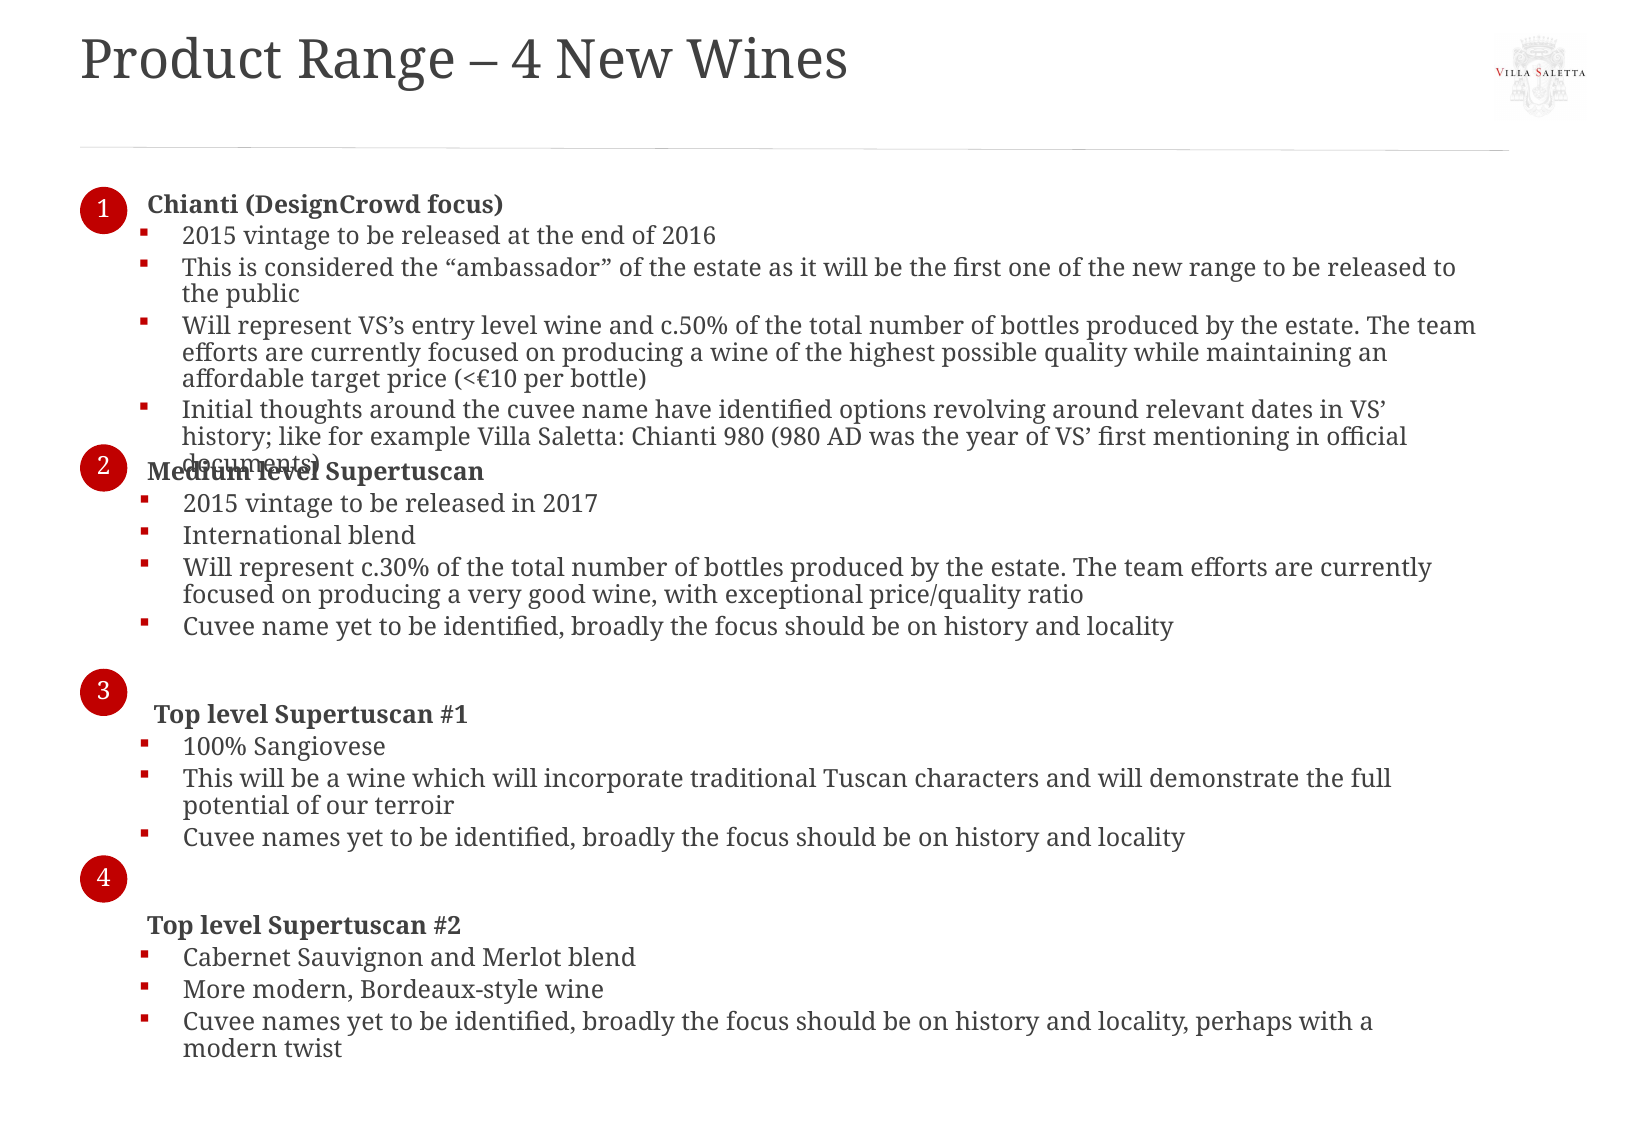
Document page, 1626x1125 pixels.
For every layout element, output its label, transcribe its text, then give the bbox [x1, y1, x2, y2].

text_box 2 [88, 486, 119, 492]
text_box 4 [80, 855, 128, 903]
picture [1494, 33, 1587, 121]
text_box Product Range – 4 New Wines [80, 26, 1258, 146]
text_box 3 [80, 668, 128, 716]
text_box 1 [80, 186, 128, 235]
list Medium level Supertuscan 2015 vintage to be released in 2017 International blend Will represent c.30% of the total number of bottles produced by the estate. The team efforts are currently focused on producing a very good wine, with exceptional price/quality ratio Cuvee name yet to be identified, broadly the focus should be on history and locality Top level Supertuscan #1 100% Sangiovese This will be a wine which will incorporate traditional Tuscan characters and will demonstrate the full potential of our terroir Cuvee names yet to be identified, broadly the focus should be on history and locality Top level Supertuscan #2 Cabernet Sauvignon and Merlot blend More modern, Bordeaux-style wine Cuvee names yet to be identified, broadly the focus should be on history and locality, perhaps with a modern twist [79, 451, 1475, 1083]
text_box Chianti (DesignCrowd focus) 2015 vintage to be released at the end of 2016 This is considered the “ambassador” of the estate as it will be the first one of the new range to be released to the public Will represent VS’s entry level wine and c.50% of the total number of bottles produced by the estate. The team efforts are currently focused on producing a wine of the highest possible quality while maintaining an affordable target price (<€10 per bottle) Initial thoughts around the cuvee name have identified options revolving around relevant dates in VS’ history; like for example Villa Saletta: Chianti 980 (980 AD was the year of VS’ first mentioning in official documents) [80, 184, 1498, 486]
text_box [79, 146, 1510, 151]
